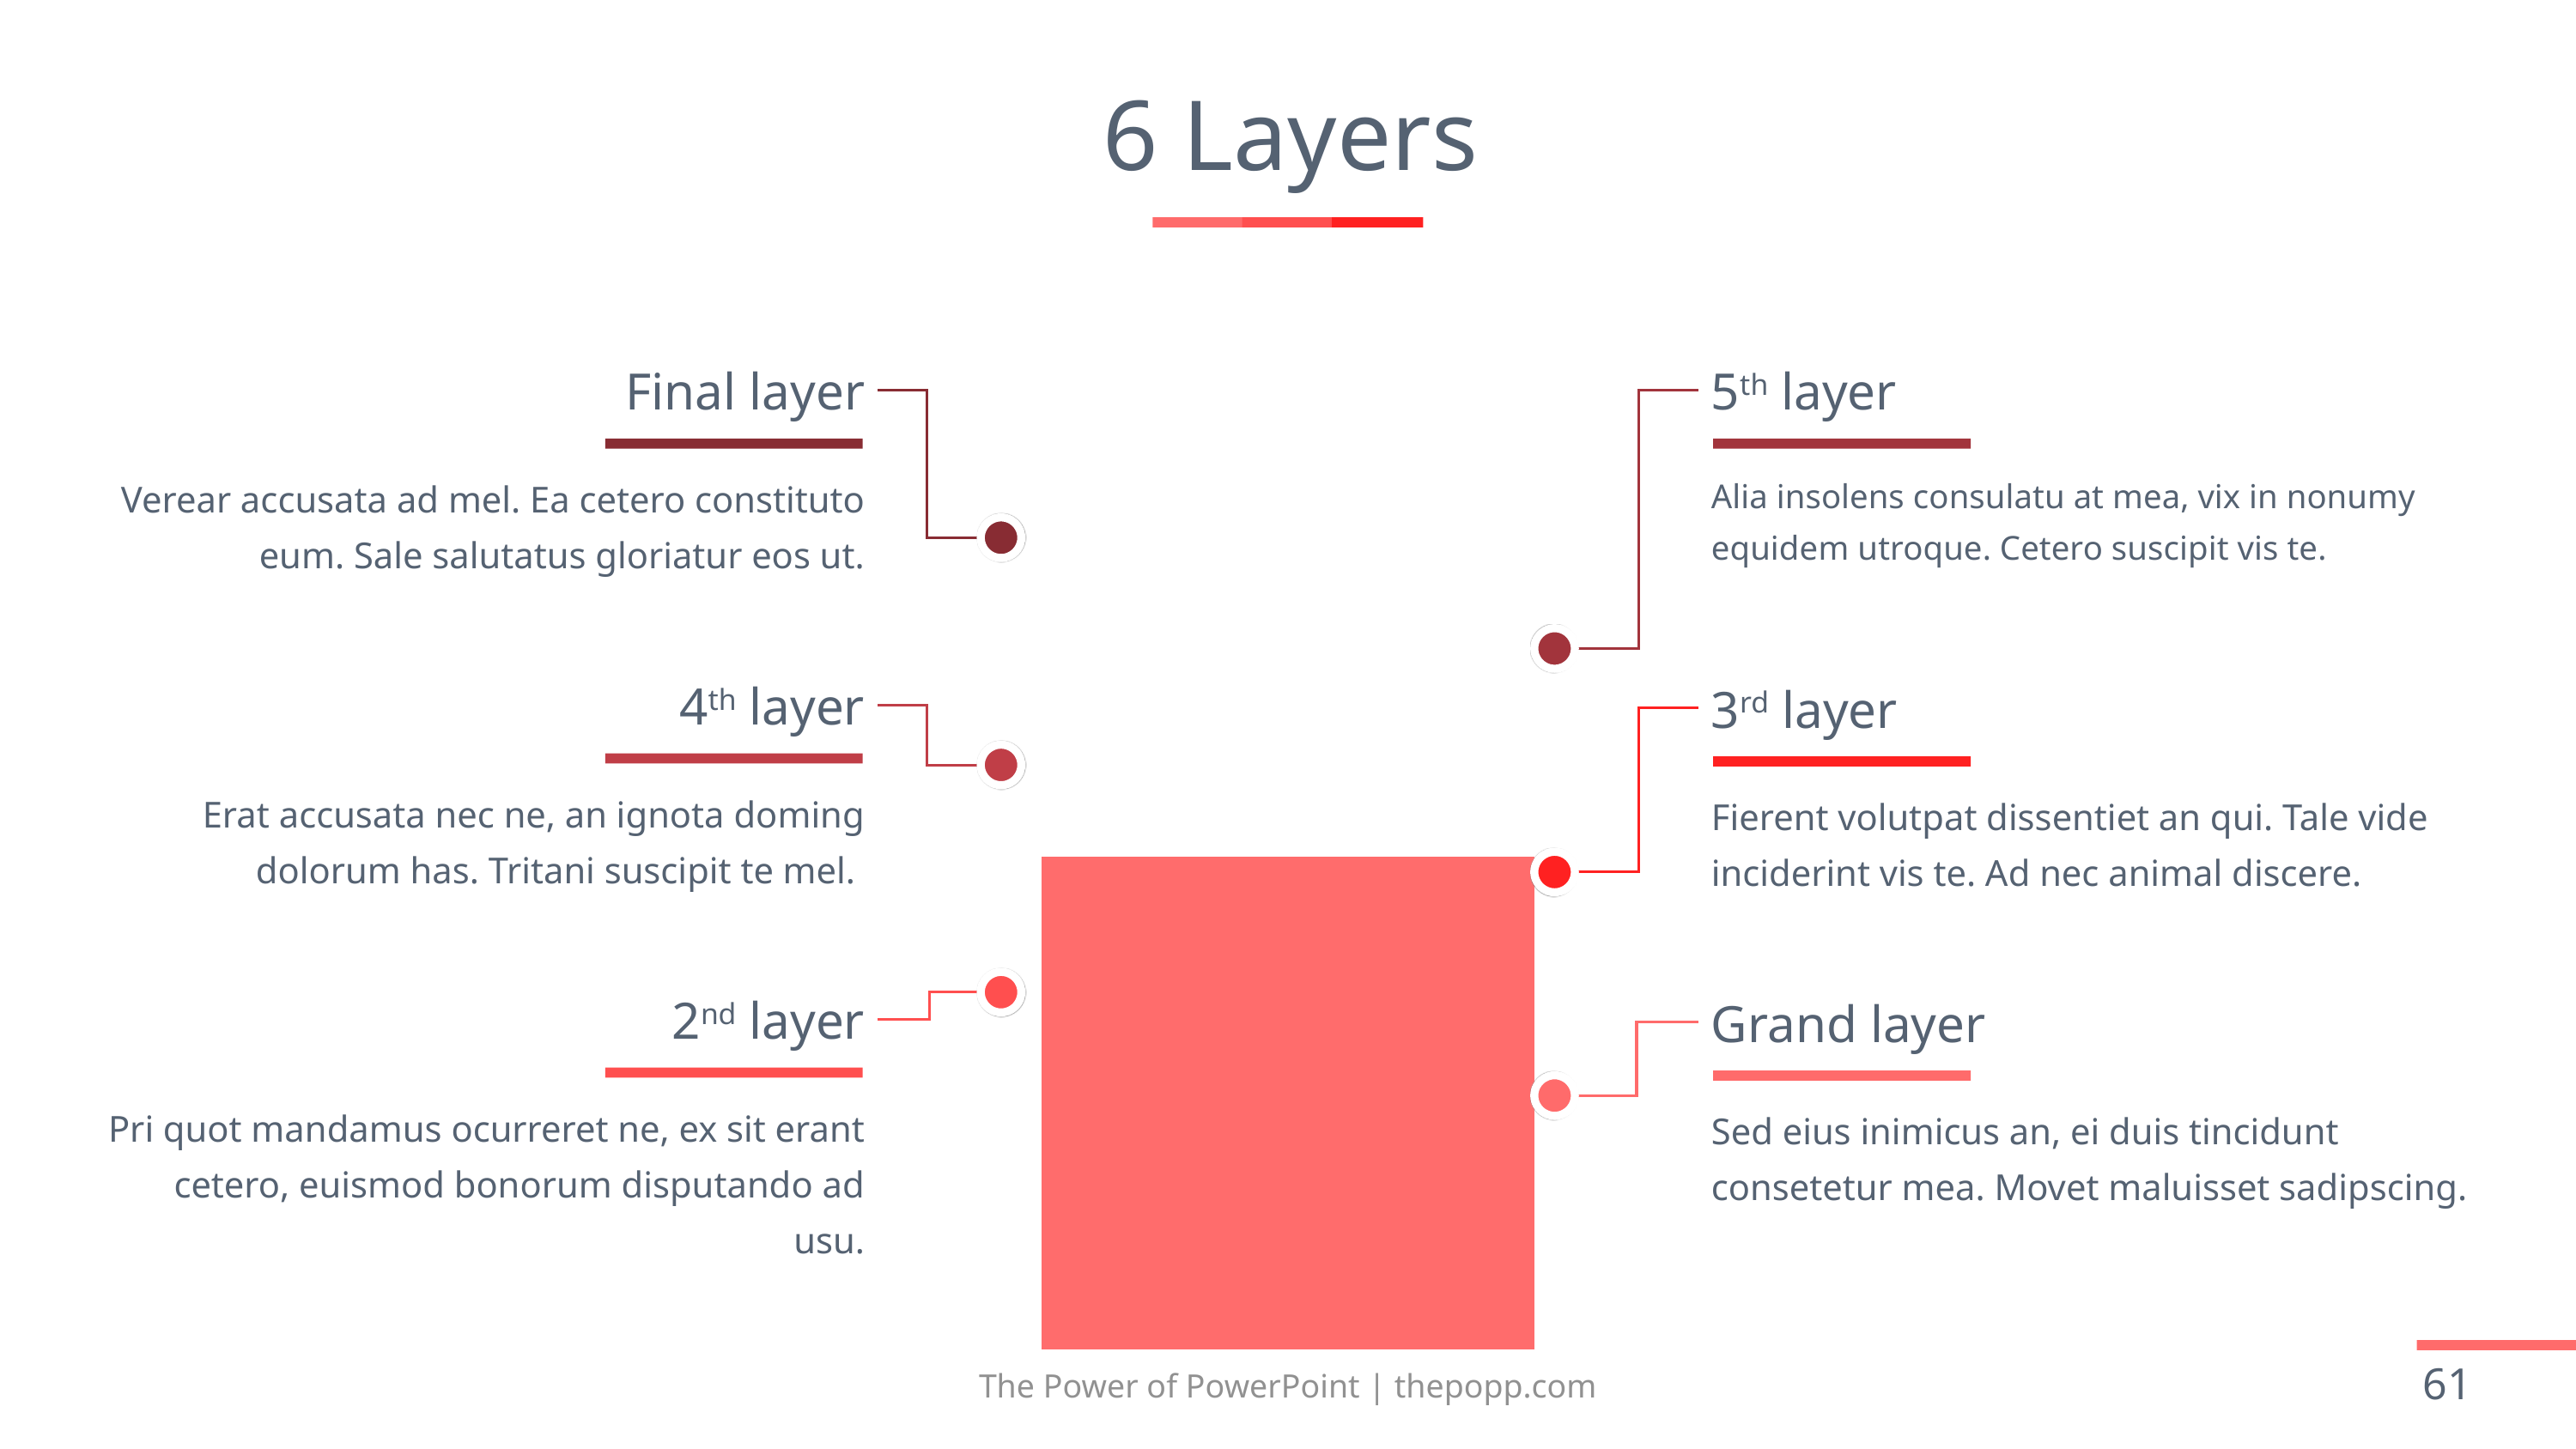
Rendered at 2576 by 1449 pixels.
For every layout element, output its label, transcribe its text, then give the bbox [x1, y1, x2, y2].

list Alia insolens consulatu at mea, vix in nonumy equidem utroque. Cetero suscipit vis te. [1698, 458, 2482, 615]
list Erat accusata nec ne, an ignota doming dolorum has. Tritani suscipit te mel. [94, 772, 878, 931]
list Final layer [94, 337, 878, 443]
footer The Power of PowerPoint | thepopp.com [853, 1349, 1723, 1427]
list Fierent volutpat dissentiet an qui. Tale vide inciderint vis te. Ad nec animal discere. [1698, 775, 2482, 933]
list 5th layer [1698, 337, 2482, 443]
list Grand layer [1698, 969, 2482, 1075]
list Pri quot mandamus ocurreret ne, ex sit erant cetero, euismod bonorum disputando ad usu. [94, 1087, 878, 1245]
list Sed eius inimicus an, ei duis tincidunt consetetur mea. Movet maluisset sadipscing. [1698, 1089, 2482, 1247]
list Verear accusata ad mel. Ea cetero constituto eum. Sale salutatus gloriatur eos ut. [94, 458, 878, 615]
list 3rd layer [1698, 655, 2482, 761]
list 4th layer [94, 652, 878, 758]
title 6 Layers [69, 49, 2512, 230]
slide_number 61 [2409, 1351, 2576, 1421]
list 2nd layer [94, 967, 878, 1072]
